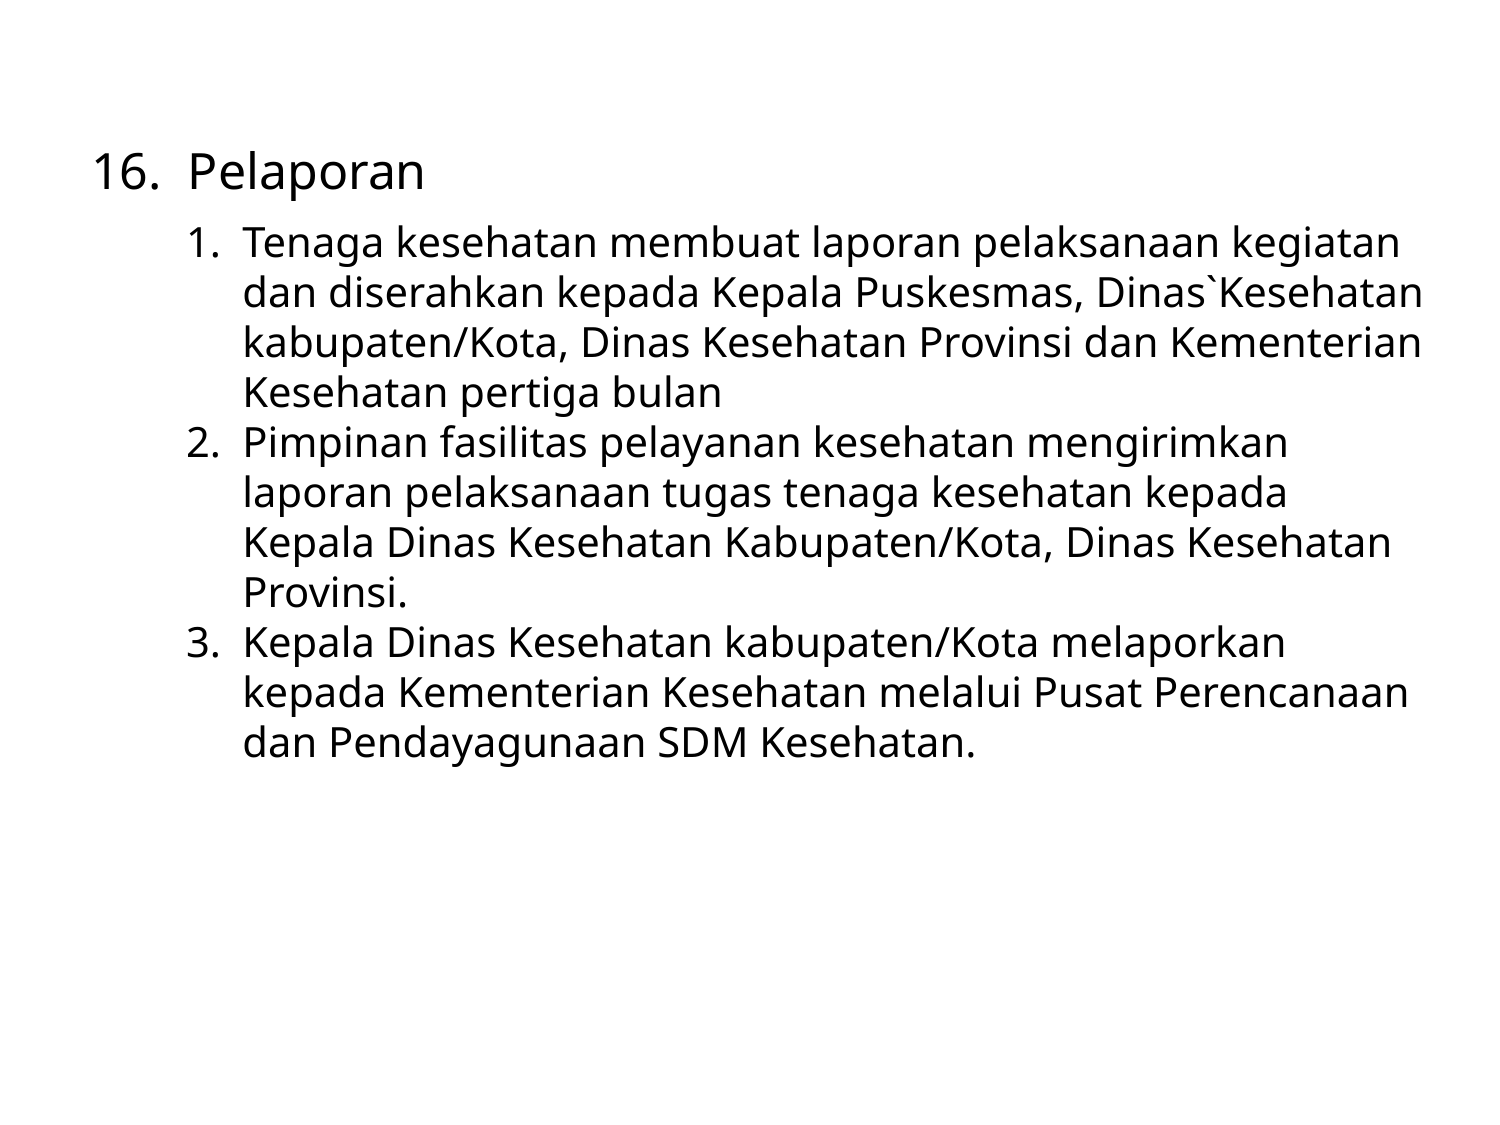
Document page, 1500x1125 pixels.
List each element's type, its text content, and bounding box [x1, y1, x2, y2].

text_box Tenaga kesehatan membuat laporan pelaksanaan kegiatan dan diserahkan kepada Kepala Puskesmas, Dinas`Kesehatan kabupaten/Kota, Dinas Kesehatan Provinsi dan Kementerian Kesehatan pertiga bulan Pimpinan fasilitas pelayanan kesehatan mengirimkan laporan pelaksanaan tugas tenaga kesehatan kepada Kepala Dinas Kesehatan Kabupaten/Kota, Dinas Kesehatan Provinsi. Kepala Dinas Kesehatan kabupaten/Kota melaporkan kepada Kementerian Kesehatan melalui Pusat Perencanaan dan Pendayagunaan SDM Kesehatan. [171, 158, 1447, 824]
text_box 16. Pelaporan [76, 132, 1176, 208]
